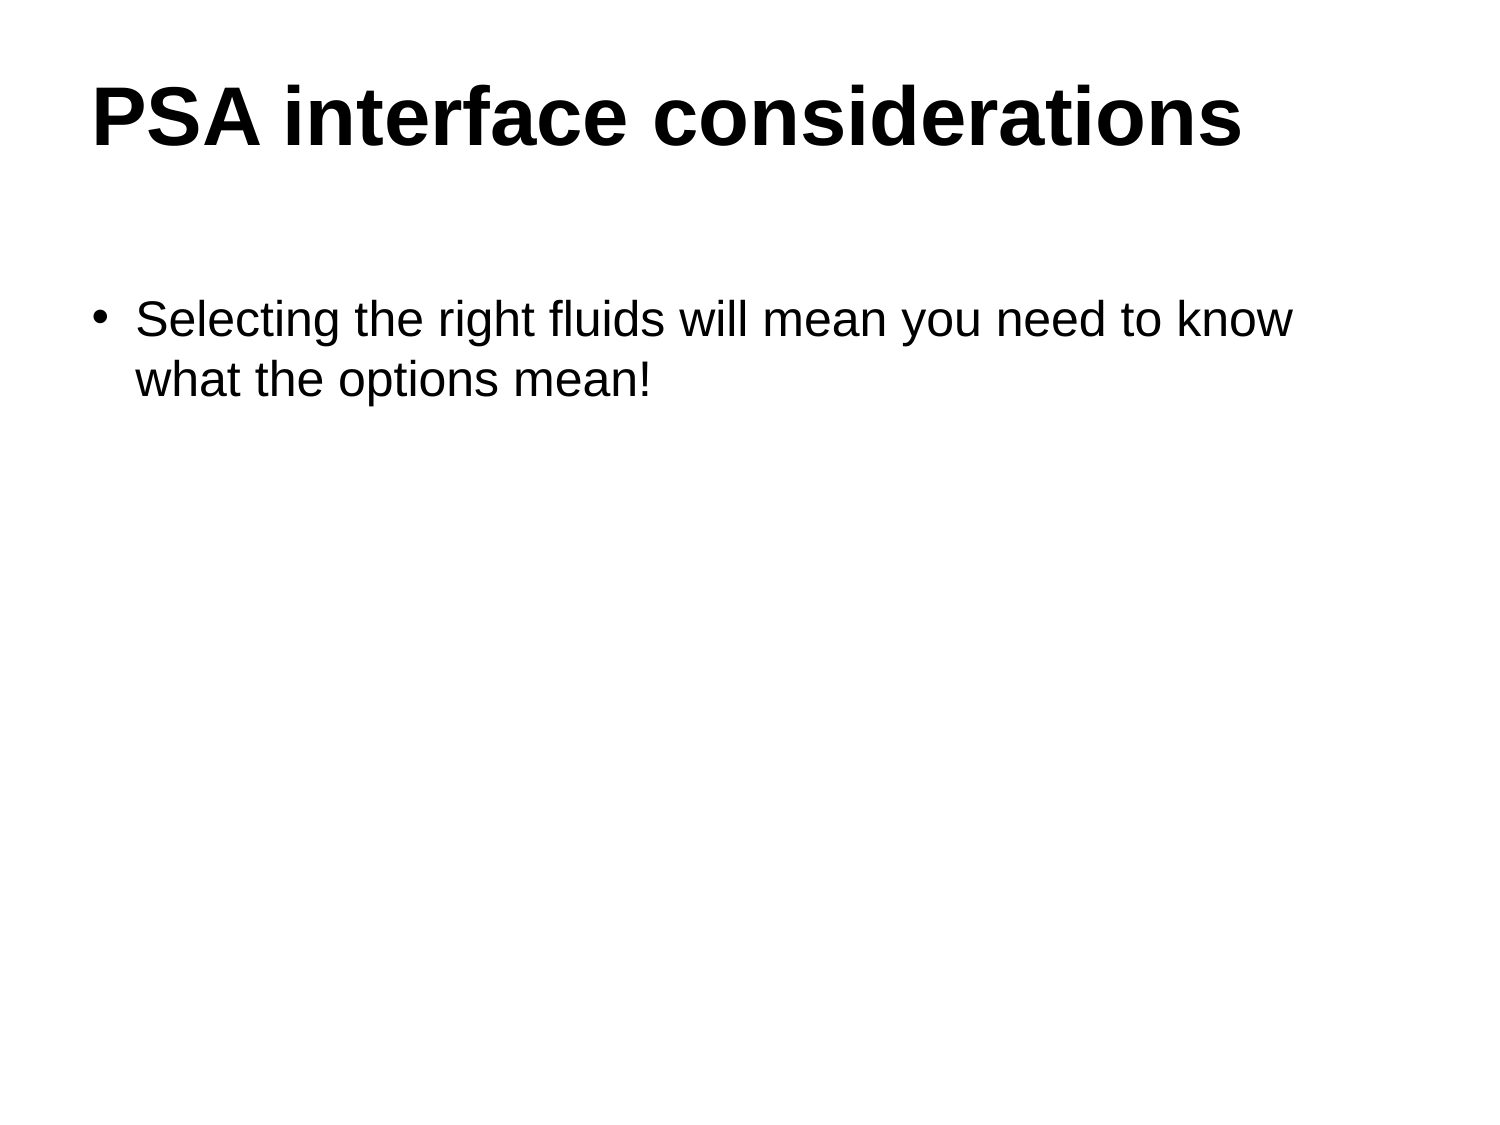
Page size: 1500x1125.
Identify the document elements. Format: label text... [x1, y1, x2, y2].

text_box Selecting the right fluids will mean you need to know what the options mean! [76, 278, 1383, 414]
text_box PSA interface considerations [76, 54, 1447, 170]
